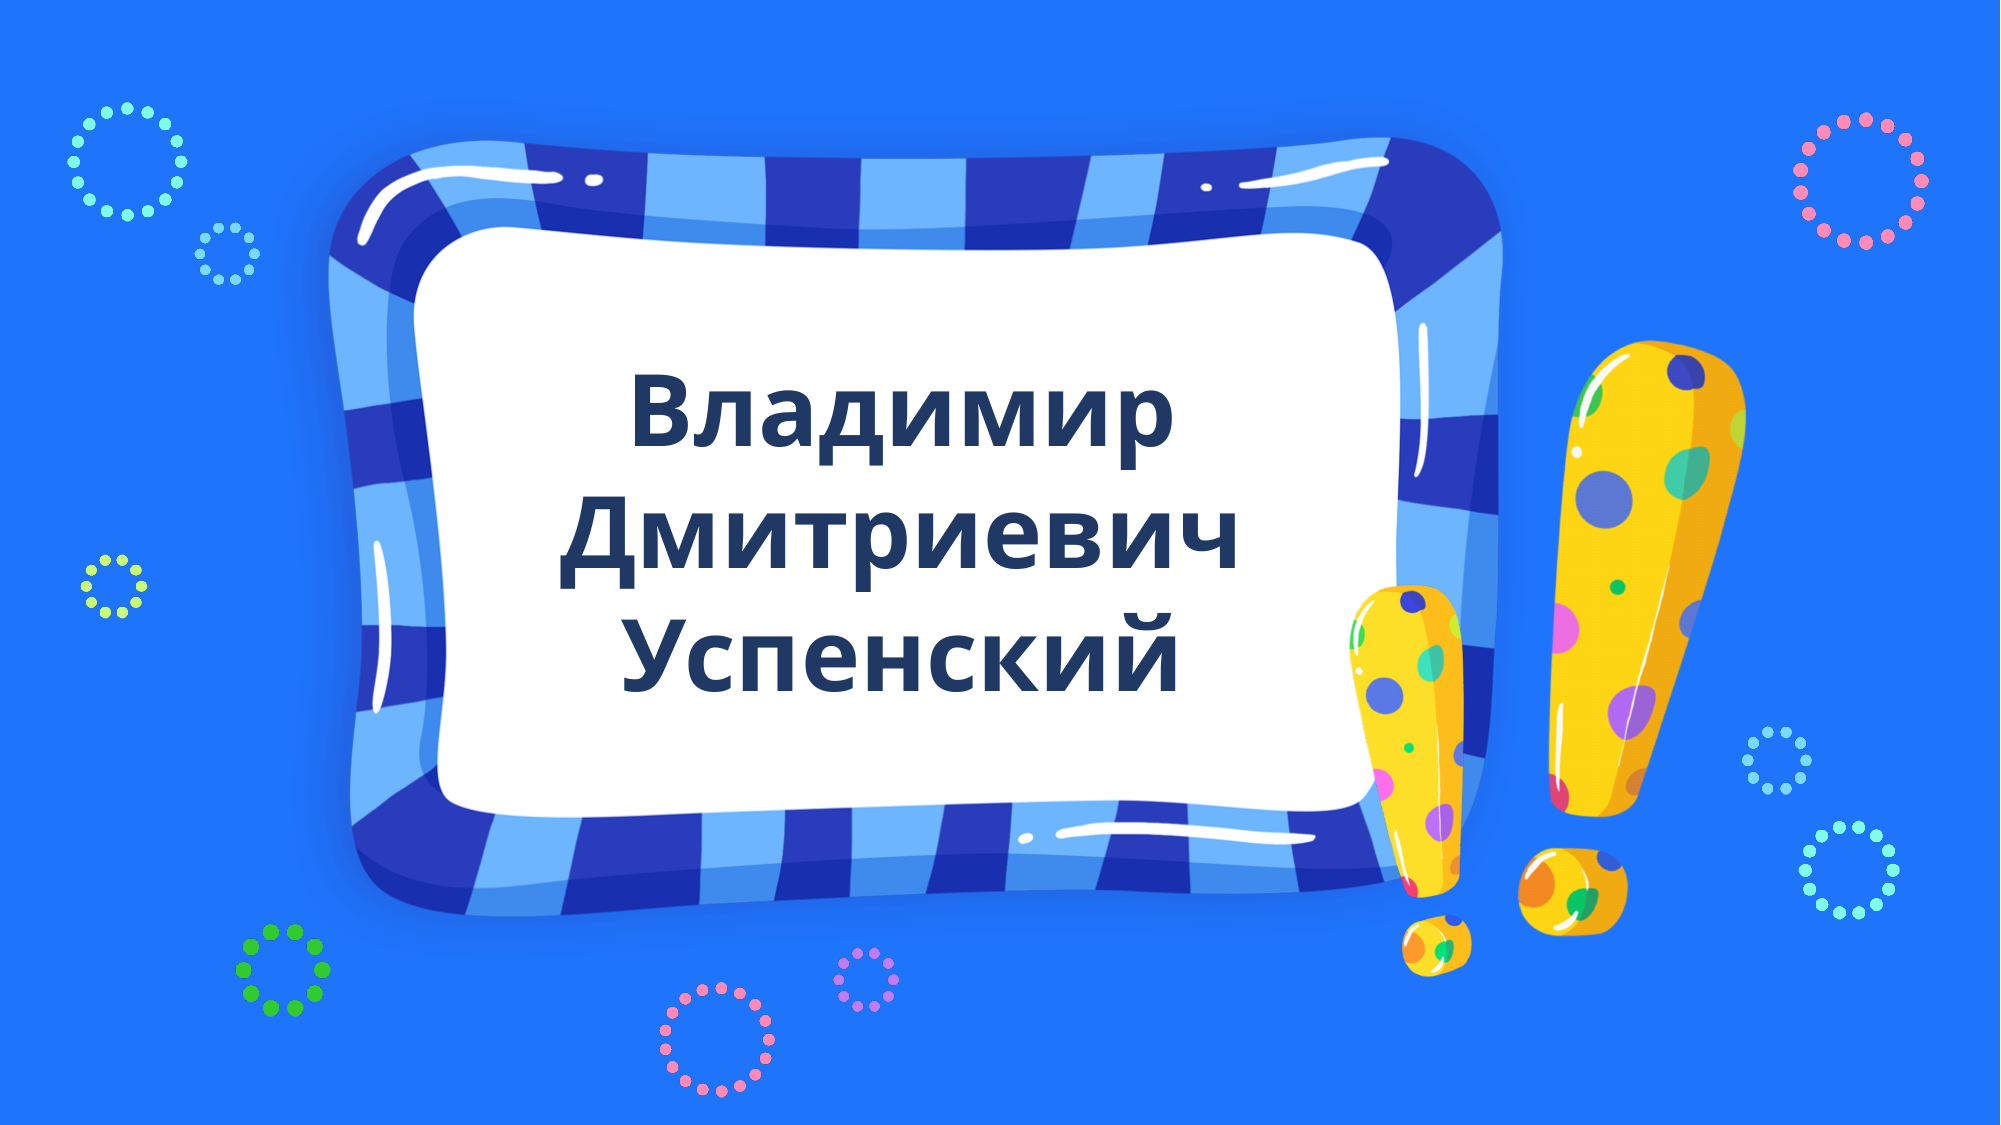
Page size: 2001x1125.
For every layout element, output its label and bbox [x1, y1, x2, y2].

picture [229, 95, 1906, 1019]
picture [1788, 105, 1931, 251]
picture [63, 96, 269, 292]
picture [75, 545, 148, 620]
picture [654, 978, 777, 1100]
